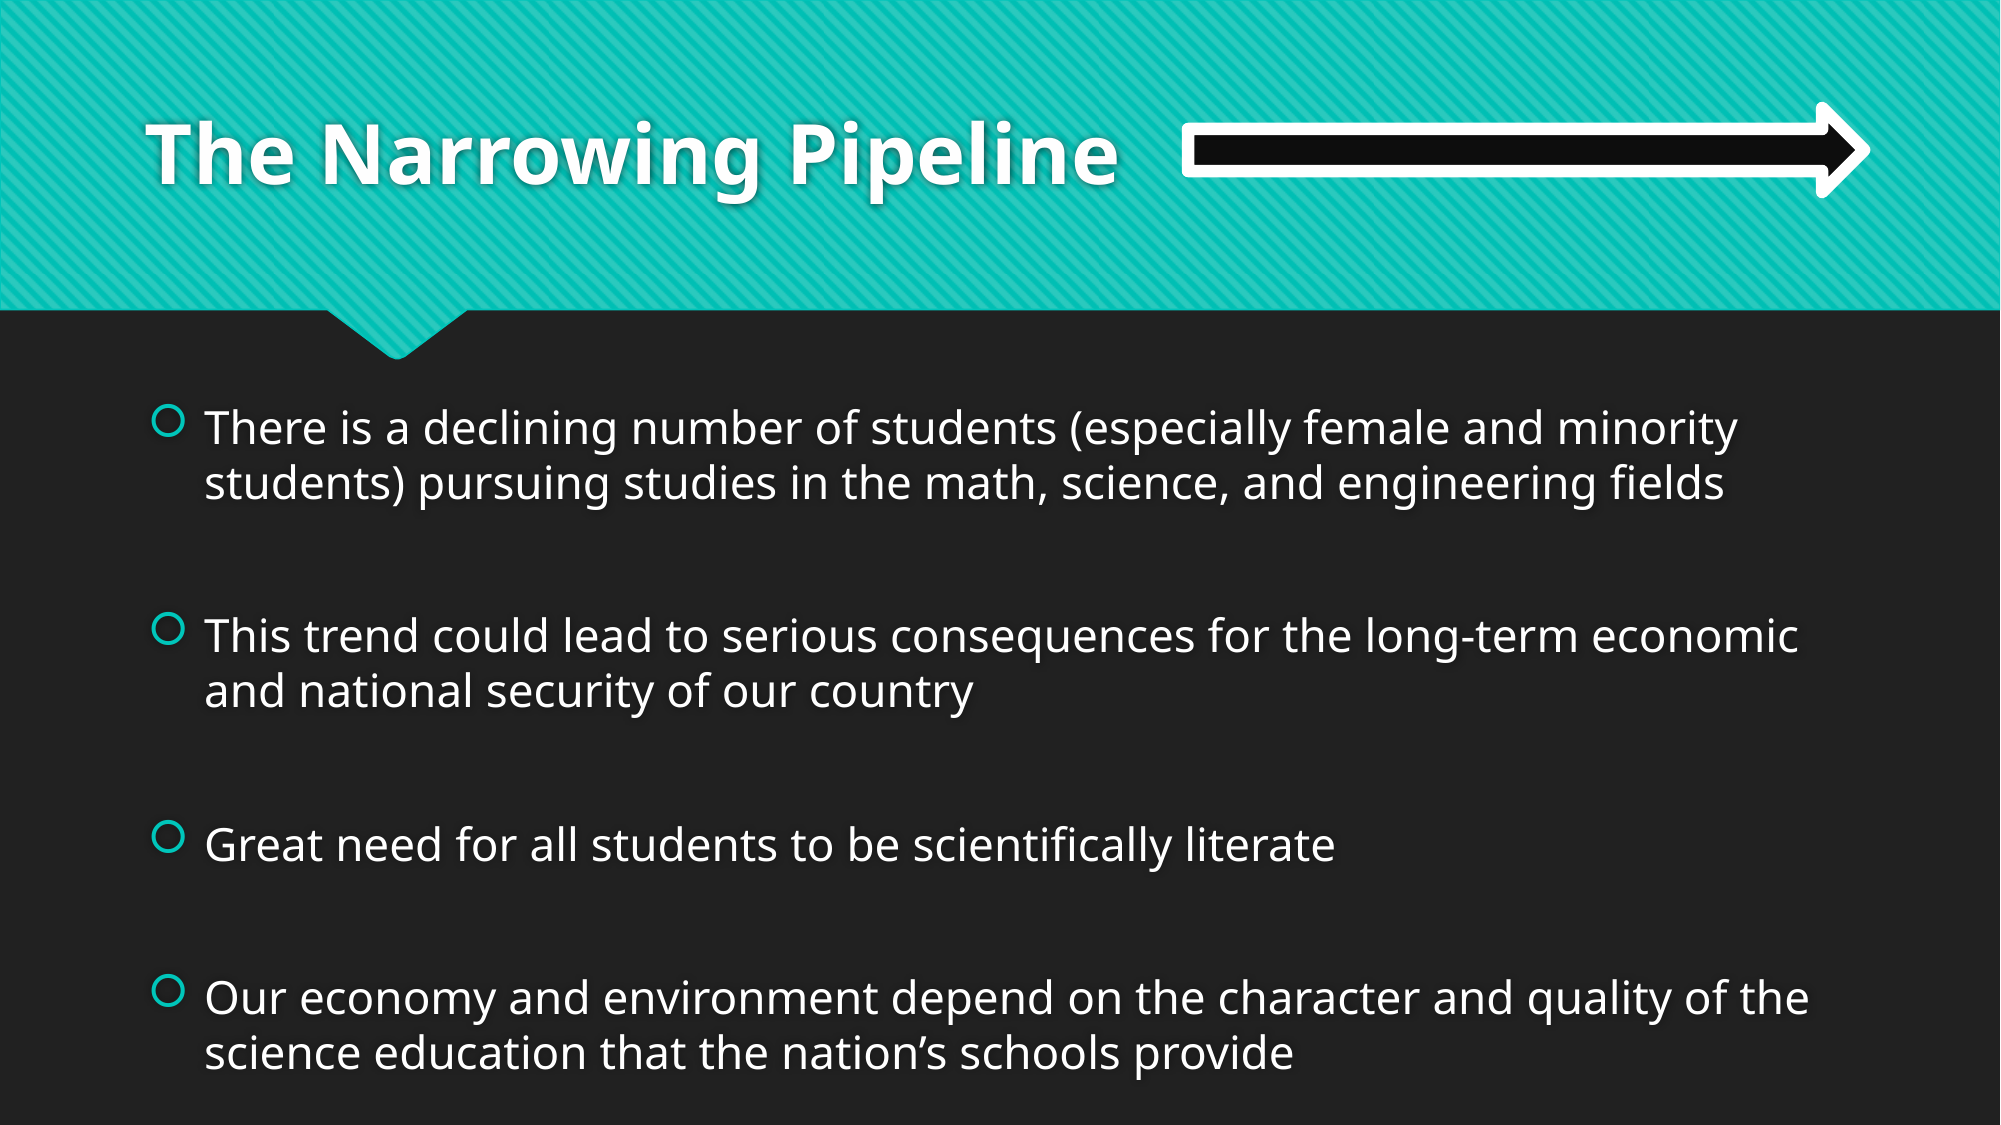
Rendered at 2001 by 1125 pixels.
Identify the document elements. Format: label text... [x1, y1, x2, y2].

list There is a declining number of students (especially female and minority students) pursuing studies in the math, science, and engineering fields This trend could lead to serious consequences for the long-term economic and national security of our country Great need for all students to be scientifically literate Our economy and environment depend on the character and quality of the science education that the nation’s schools provide [132, 440, 1865, 1037]
title The Narrowing Pipeline [130, 49, 1865, 209]
text_box [1186, 106, 1866, 194]
